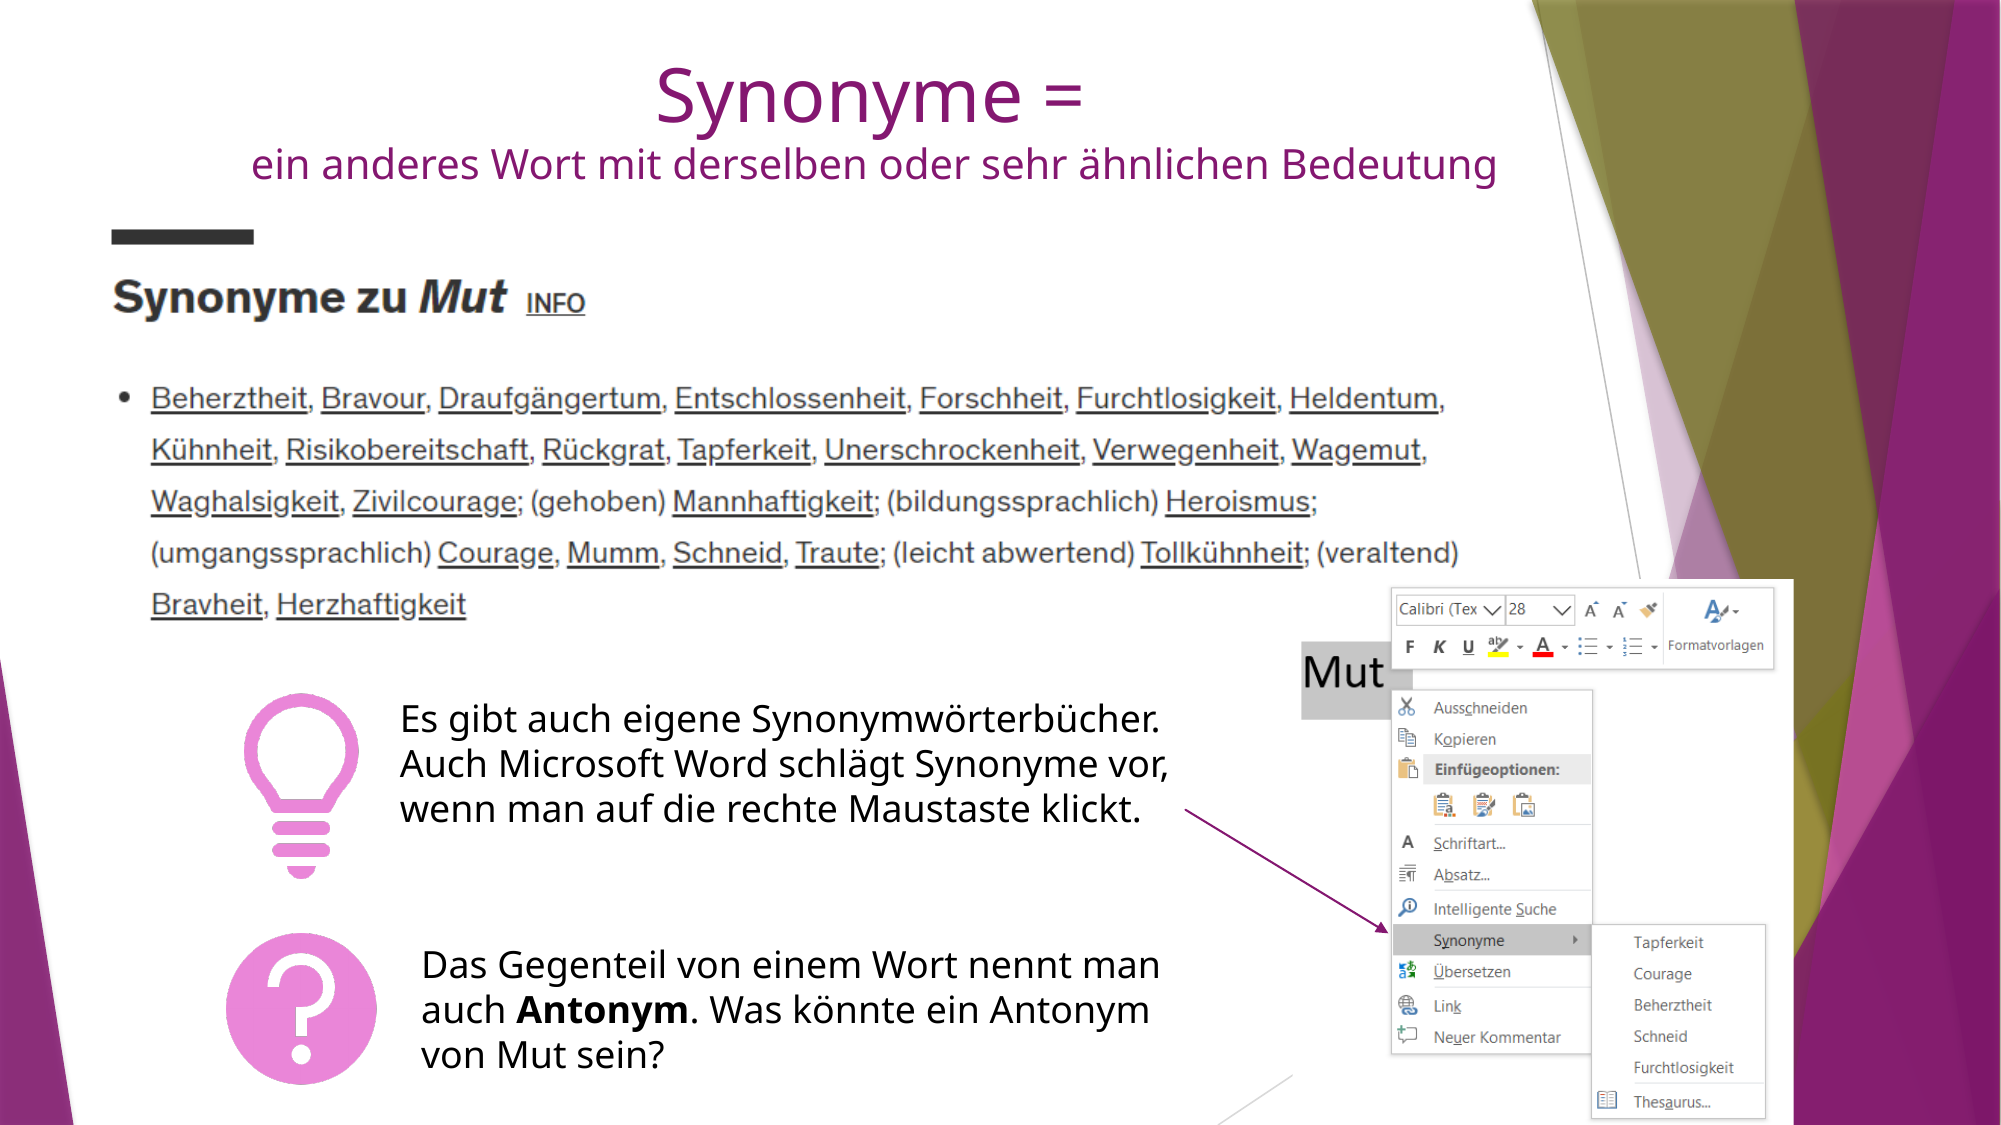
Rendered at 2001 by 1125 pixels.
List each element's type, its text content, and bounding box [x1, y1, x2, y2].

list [77, 210, 1507, 664]
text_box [205, 913, 1180, 1104]
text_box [195, 680, 1180, 893]
title Synonyme = ein anderes Wort mit derselben oder sehr ähnlichen Bedeutung [138, 40, 1623, 257]
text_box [1184, 578, 1795, 1125]
